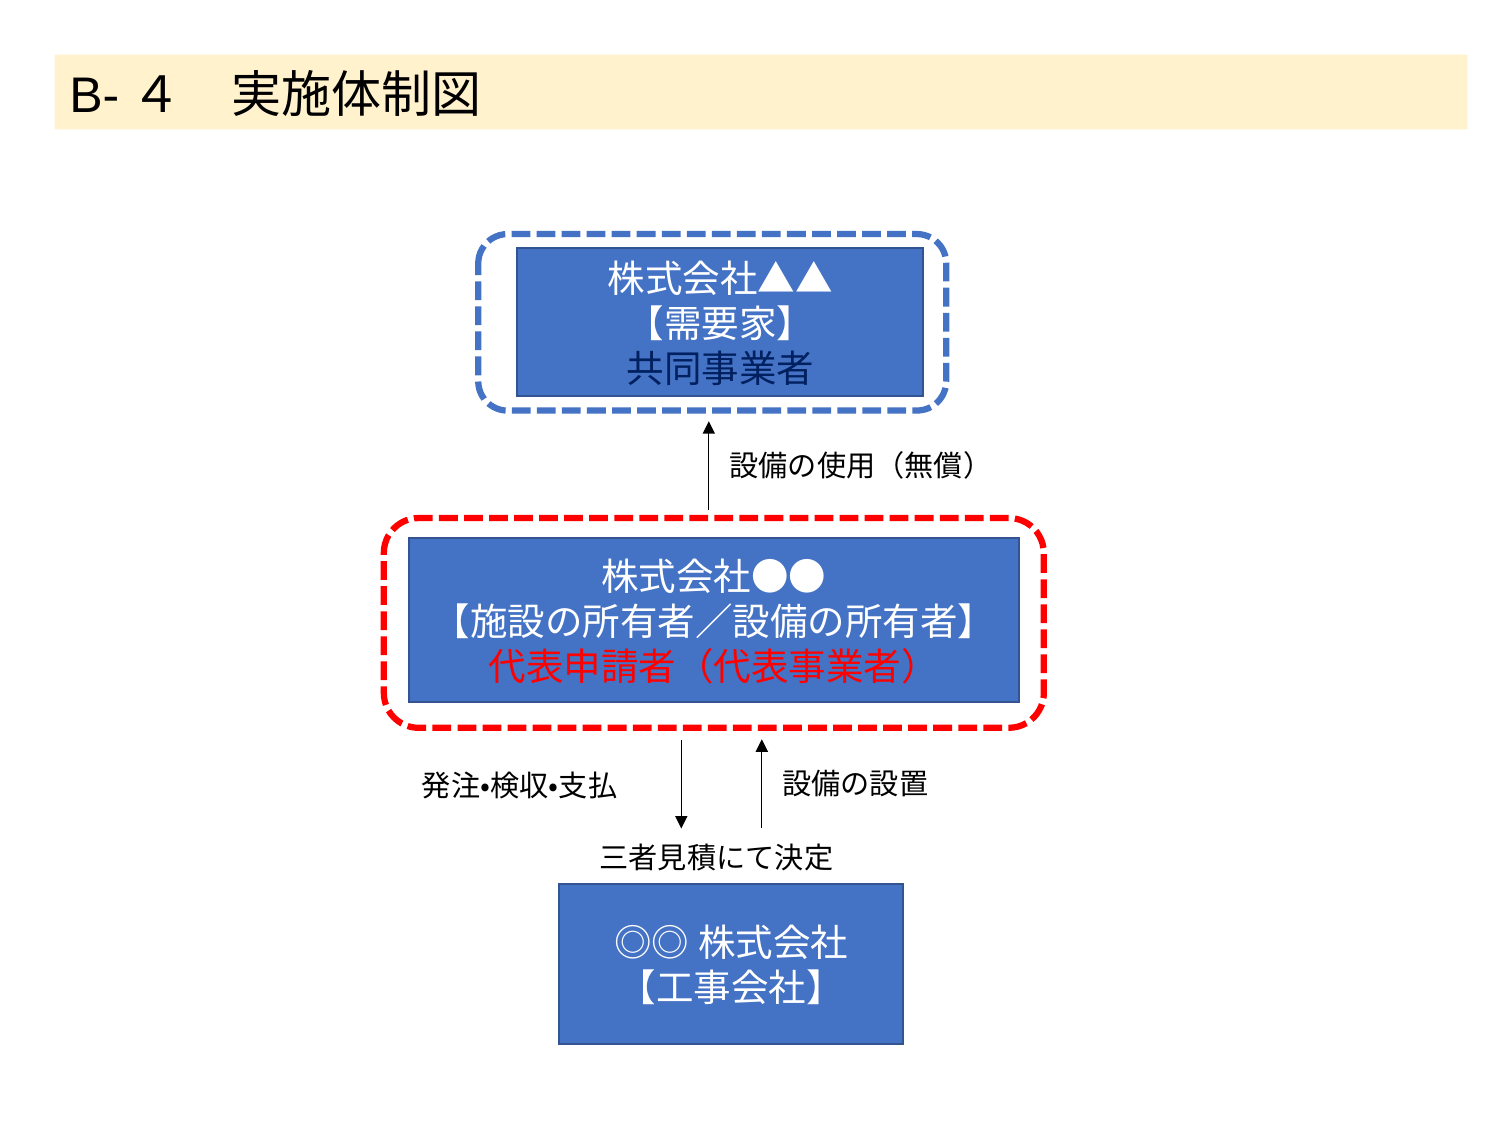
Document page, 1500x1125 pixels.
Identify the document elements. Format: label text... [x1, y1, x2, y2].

text_box 三者見積にて決定 [584, 831, 865, 882]
text_box 設備の使用（無償） [714, 440, 1376, 490]
text_box 株式会社●● 【施設の所有者／設備の所有者】 代表申請者（代表事業者） [408, 537, 1020, 703]
text_box 設備の設置 [767, 758, 1304, 808]
text_box 発注・検収・支払 [682, 760, 688, 810]
text_box [382, 516, 1045, 729]
text_box B-４ 実施体制図 [54, 54, 1468, 130]
text_box 発注・検収・支払 [407, 760, 681, 810]
text_box [477, 233, 948, 412]
text_box ◎◎株式会社 【工事会社】 [558, 883, 904, 1045]
